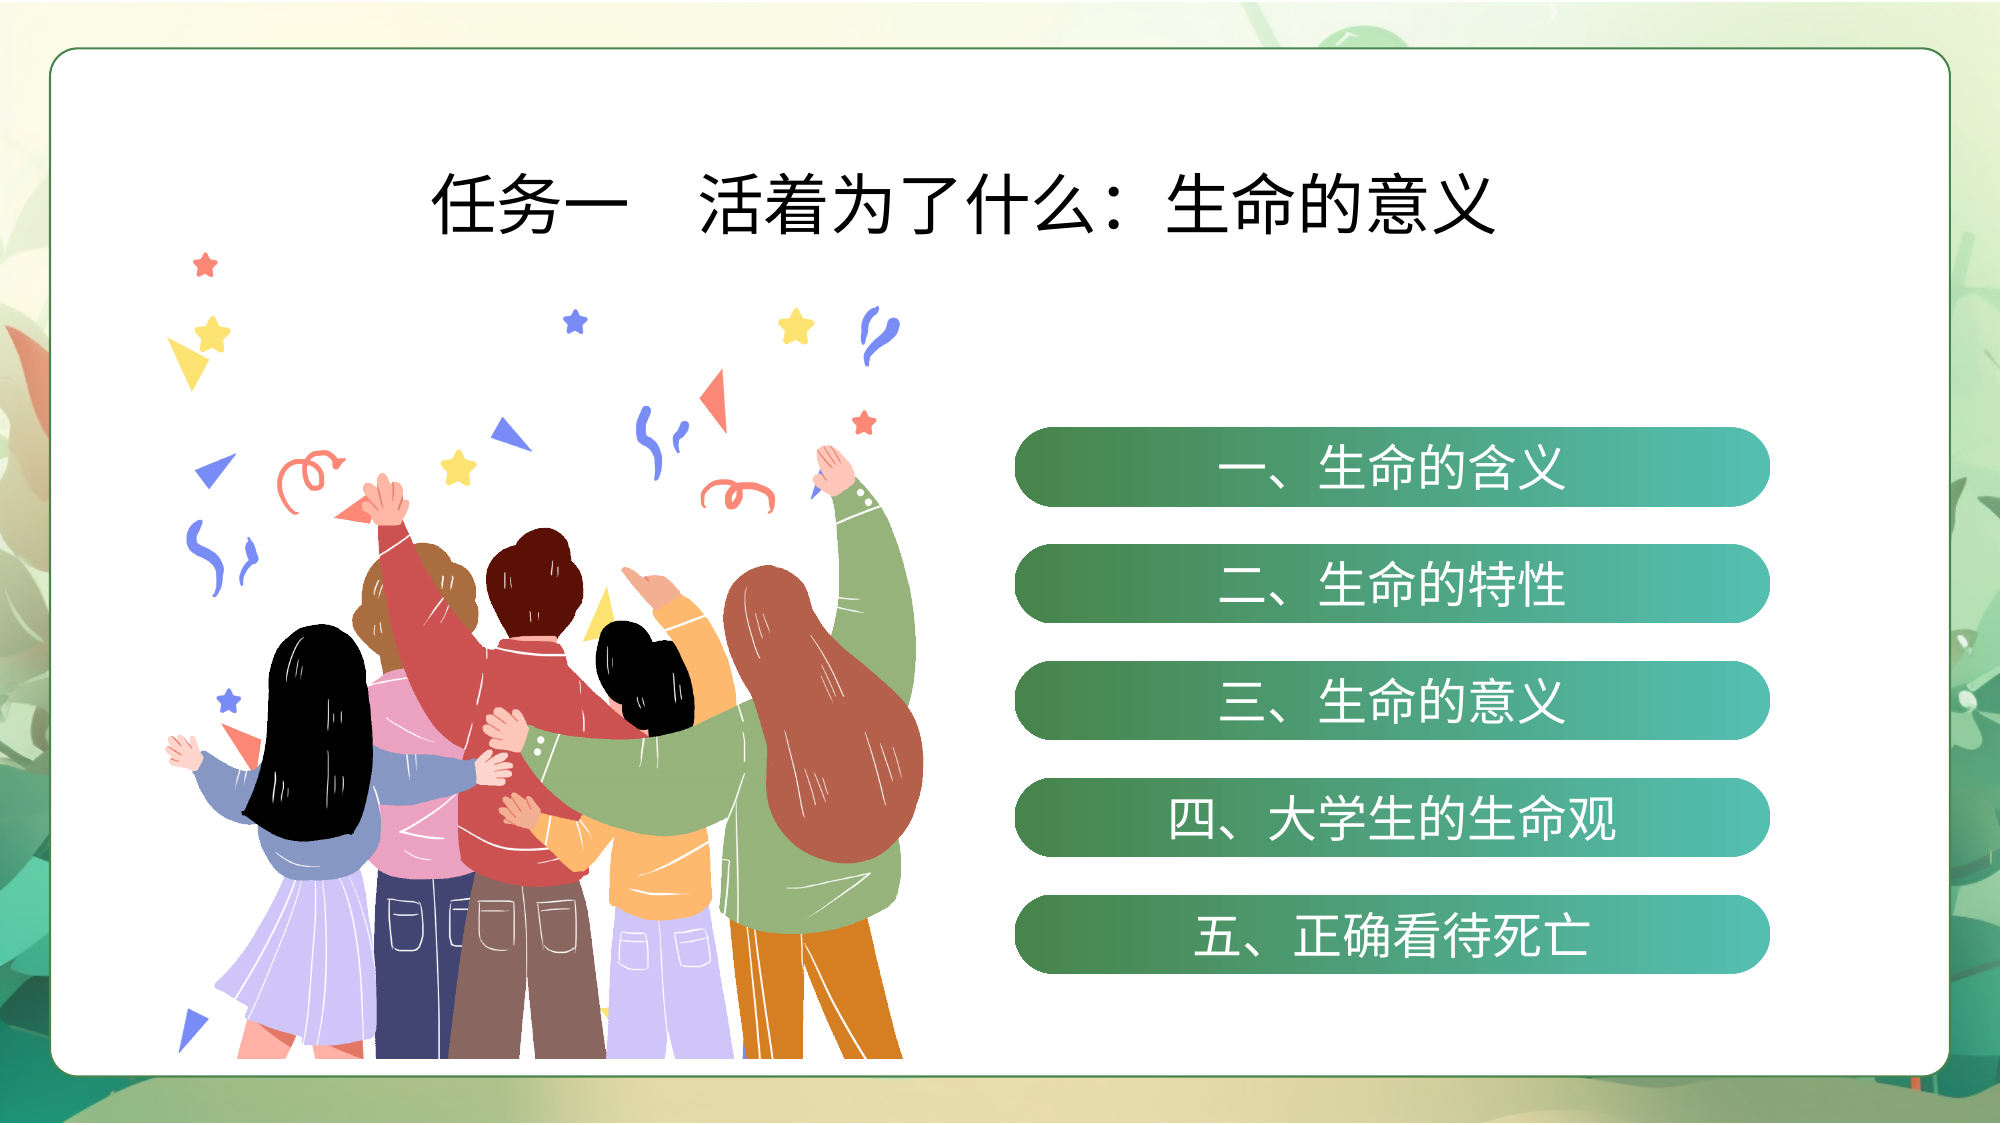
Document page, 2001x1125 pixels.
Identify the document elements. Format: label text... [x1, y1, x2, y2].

text_box 四、大学生的生命观 [1013, 776, 1772, 858]
text_box 任务一 活着为了什么：生命的意义 [169, 155, 1759, 251]
picture [0, 2, 2000, 1123]
text_box 二、生命的特性 [1013, 543, 1772, 625]
text_box 三、生命的意义 [1013, 659, 1772, 742]
text_box 五、正确看待死亡 [1013, 893, 1772, 975]
text_box 一、生命的含义 [1013, 426, 1772, 508]
